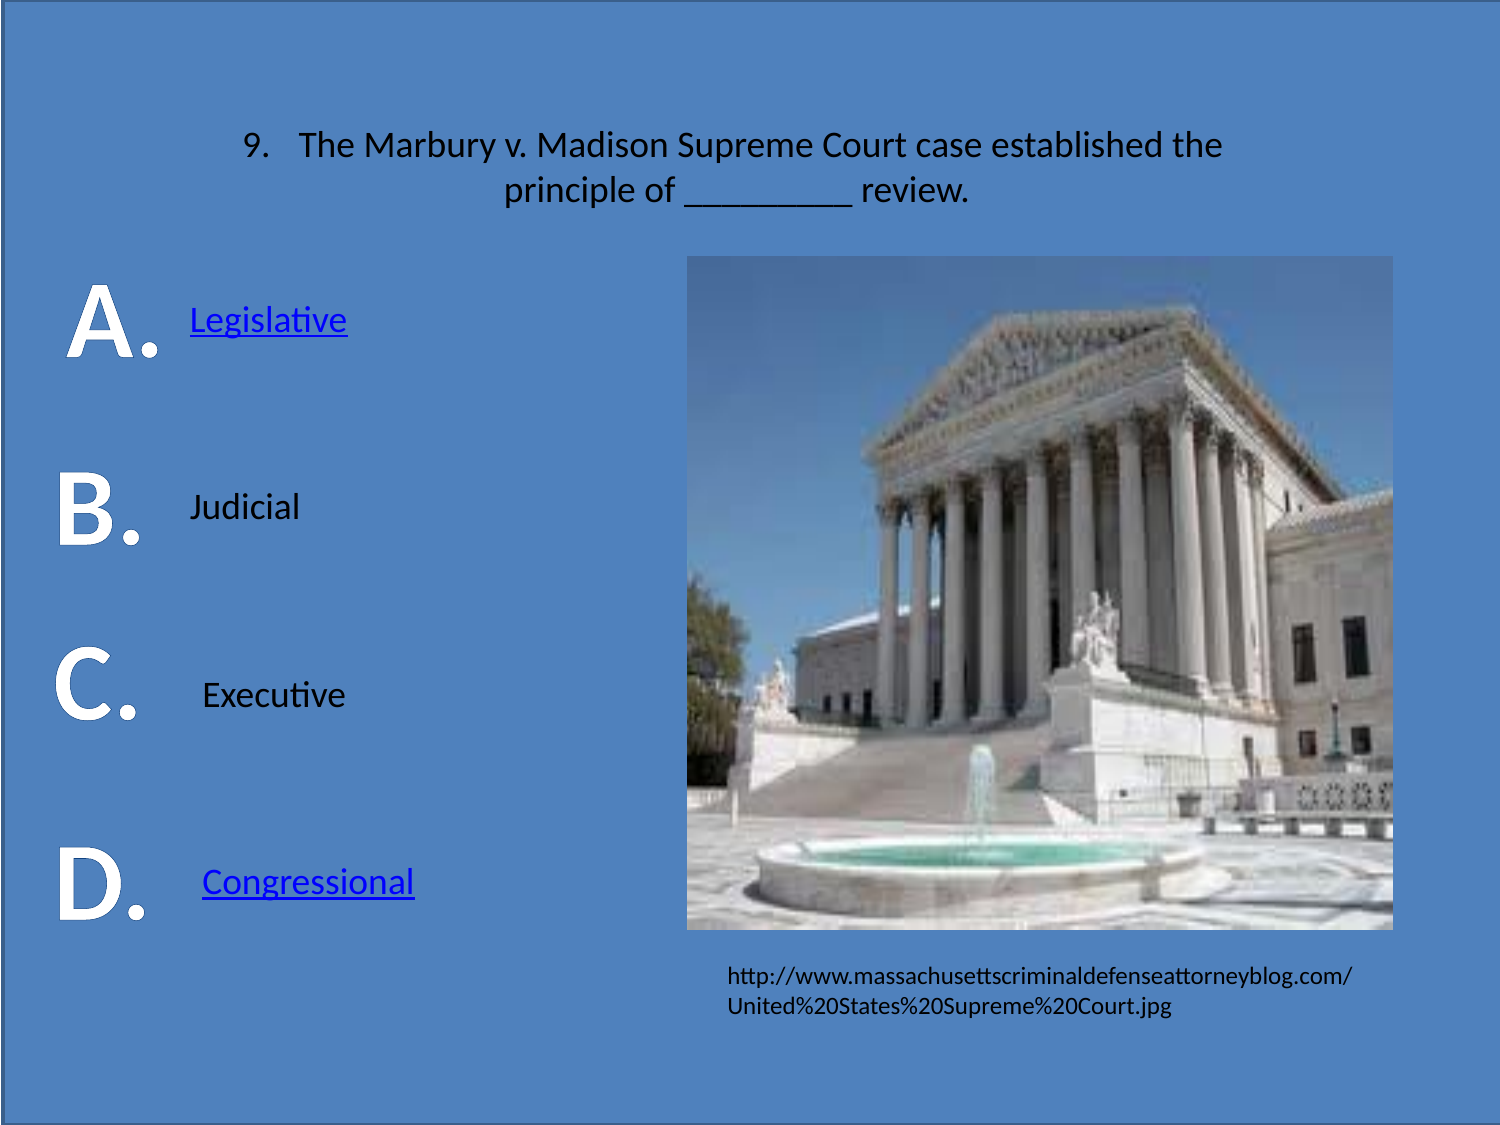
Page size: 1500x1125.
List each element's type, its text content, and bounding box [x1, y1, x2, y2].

text_box A. [50, 237, 180, 388]
text_box [1, 0, 1500, 1125]
text_box Congressional [187, 849, 682, 910]
text_box Judicial [174, 474, 682, 535]
text_box http://www.massachusettscriminaldefenseattorneyblog.com/United%20States%20Supreme%20Court.jpg [712, 952, 1393, 1028]
text_box C. [37, 599, 158, 750]
text_box The Marbury v. Madison Supreme Court case established the principle of _________ review. [137, 112, 1338, 263]
text_box B. [37, 424, 162, 575]
picture [687, 256, 1393, 931]
text_box Legislative [174, 287, 682, 348]
text_box Executive [187, 662, 682, 723]
text_box D. [37, 799, 167, 950]
